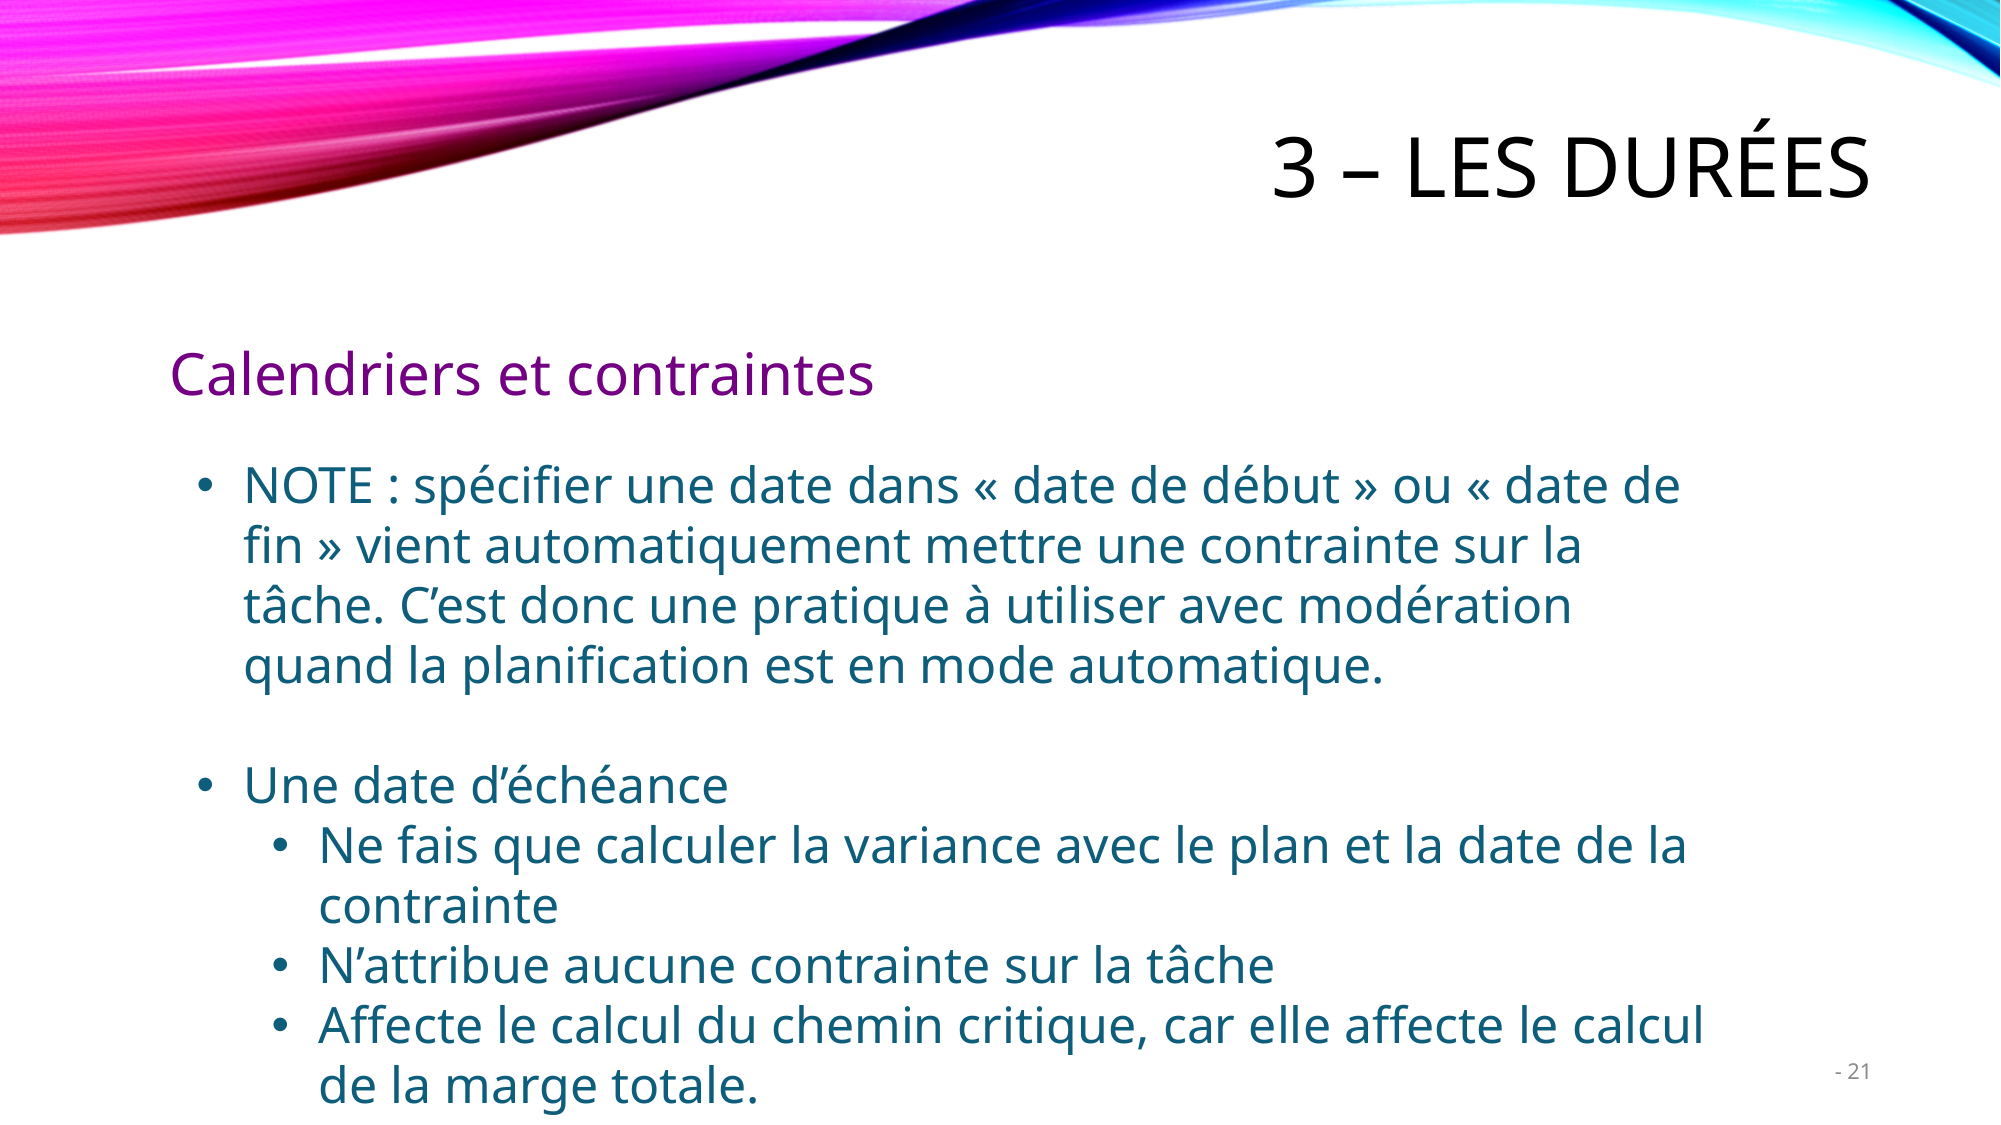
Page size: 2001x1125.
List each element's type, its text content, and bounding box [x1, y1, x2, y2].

picture [0, 0, 2000, 237]
text_box Calendriers et contraintes [154, 259, 1841, 415]
picture [1910, 0, 2000, 45]
title 3 – Les durées [638, 64, 1888, 277]
picture [1890, 0, 2000, 75]
slide_number 21 [1808, 1042, 1888, 1103]
text_box NOTE : spécifier une date dans « date de début » ou « date de fin » vient automatiquement mettre une contrainte sur la tâche. C’est donc une pratique à utiliser avec modération quand la planification est en mode automatique. Une date d’échéance Ne fais que calculer la variance avec le plan et la date de la contrainte N’attribue aucune contrainte sur la tâche Affecte le calcul du chemin critique, car elle affecte le calcul de la marge totale. [181, 446, 1746, 1122]
